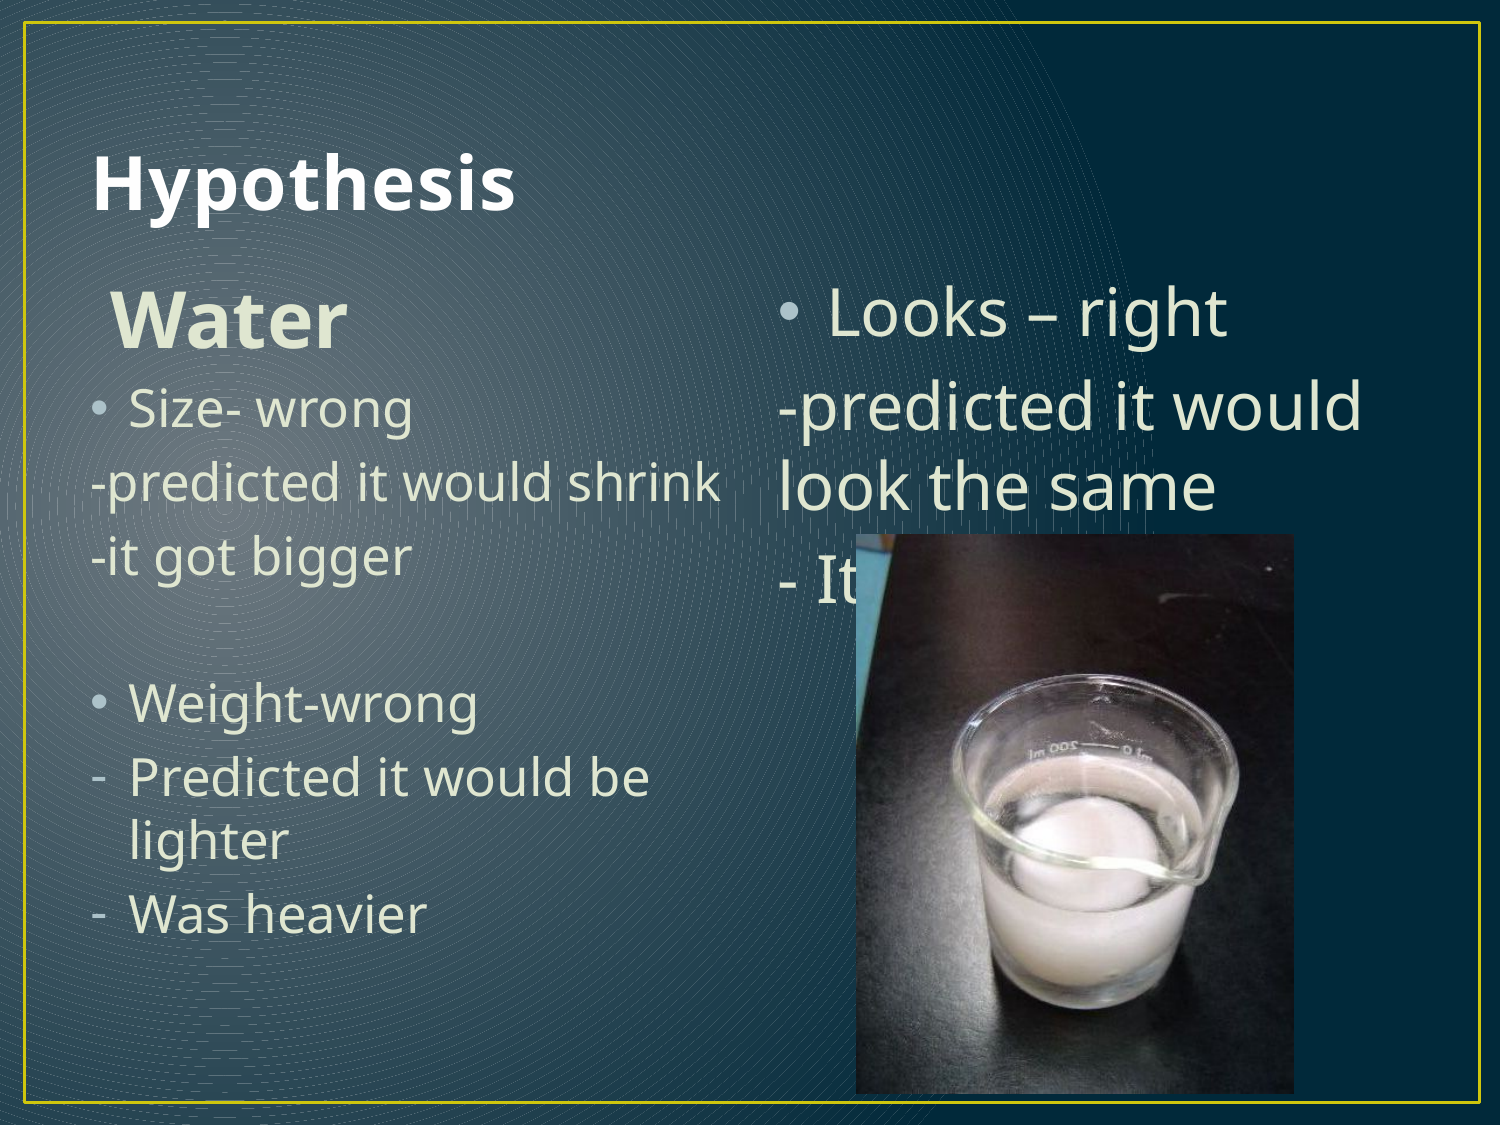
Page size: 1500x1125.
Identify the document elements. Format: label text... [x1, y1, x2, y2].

picture [856, 534, 1293, 1094]
title Hypothesis [75, 45, 1425, 233]
list Water Size- wrong -predicted it would shrink -it got bigger Weight-wrong Predicted it would be lighter Was heavier [75, 262, 738, 1005]
picture [890, 1104, 901, 1108]
list Looks – right -predicted it would look the same - It did [762, 262, 1425, 1005]
